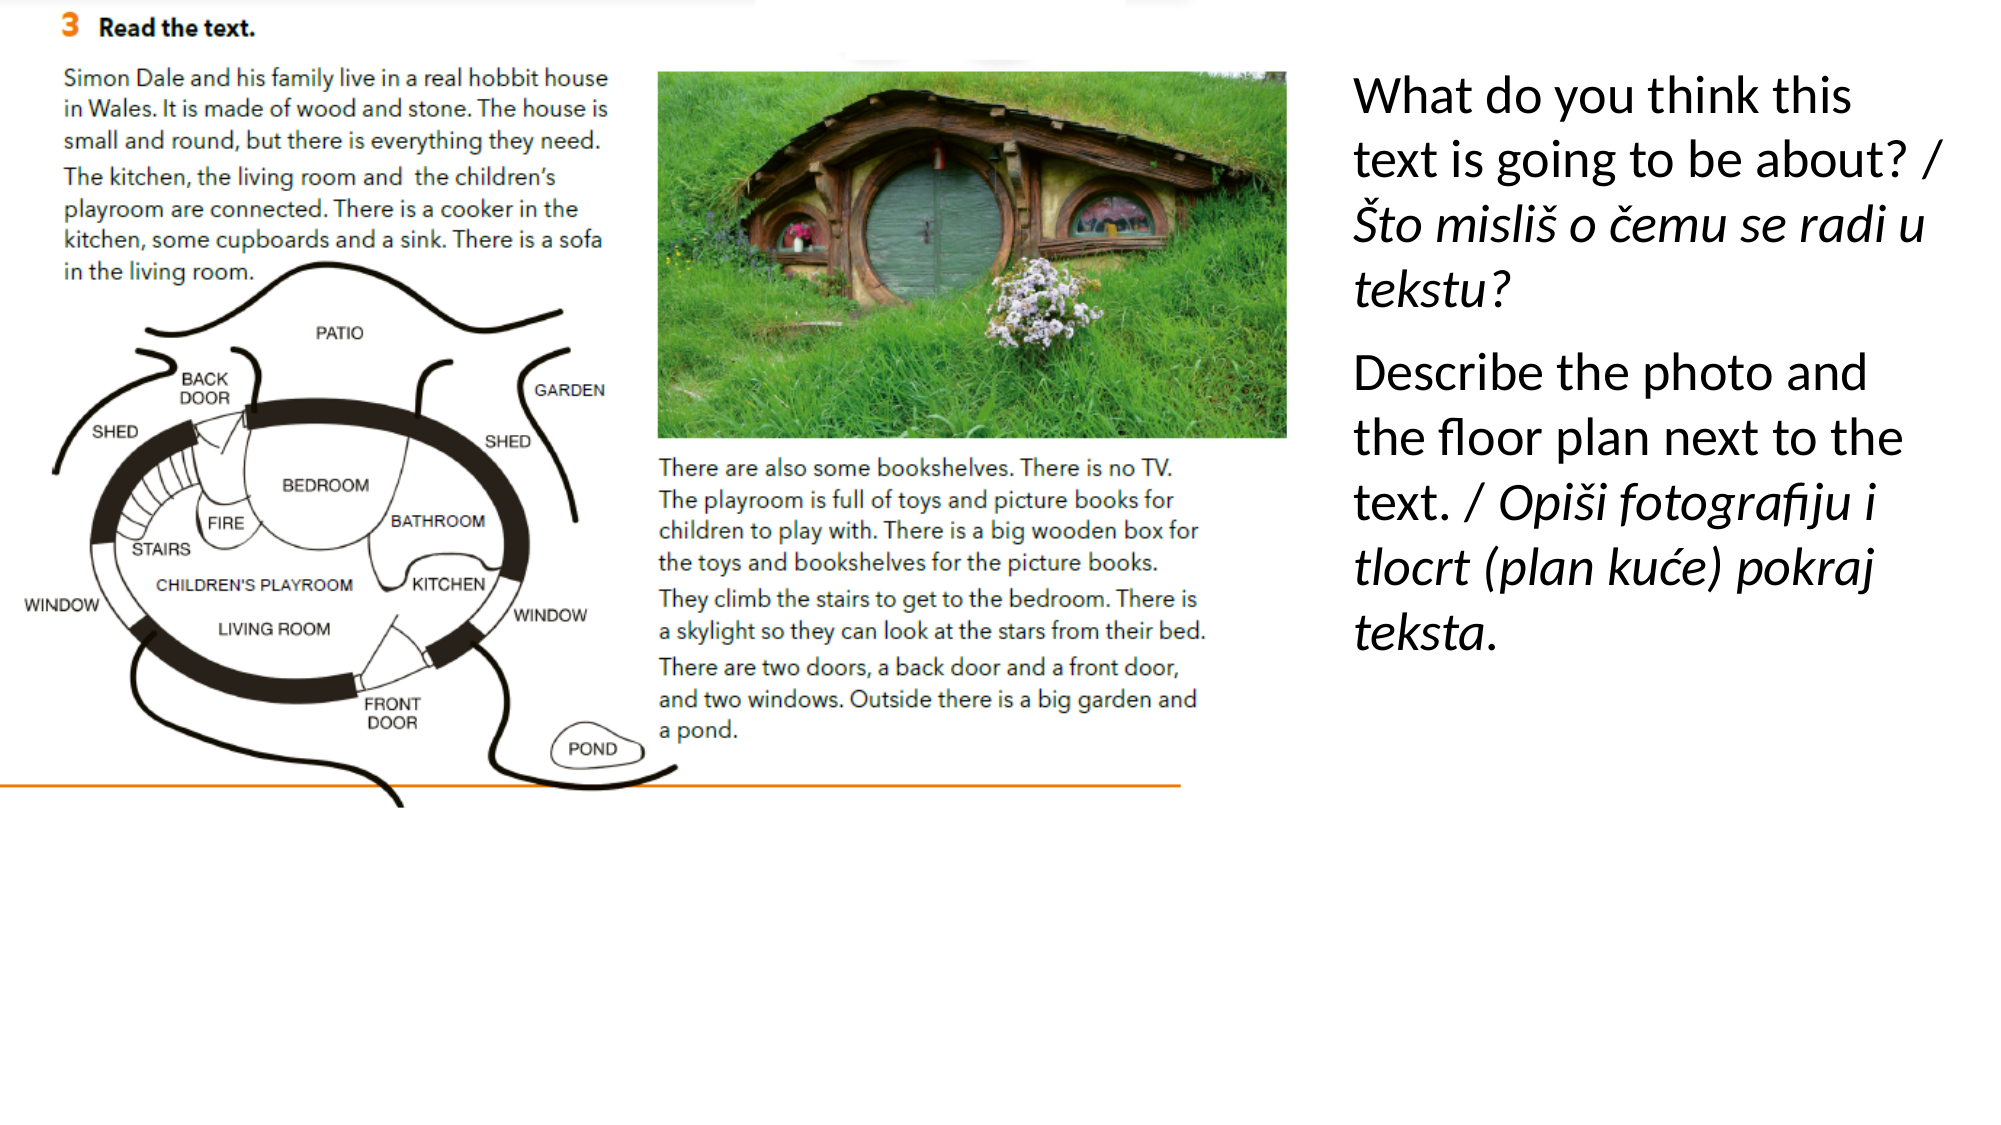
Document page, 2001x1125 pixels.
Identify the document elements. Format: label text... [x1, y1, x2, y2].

text_box What do you think this text is going to be about? / Što misliš o čemu se radi u tekstu? [1338, 51, 1965, 327]
picture [0, 0, 1319, 821]
text_box Describe the photo and the floor plan next to the text. / Opiši fotografiju i tlocrt (plan kuće) pokraj teksta. [1338, 329, 1965, 669]
